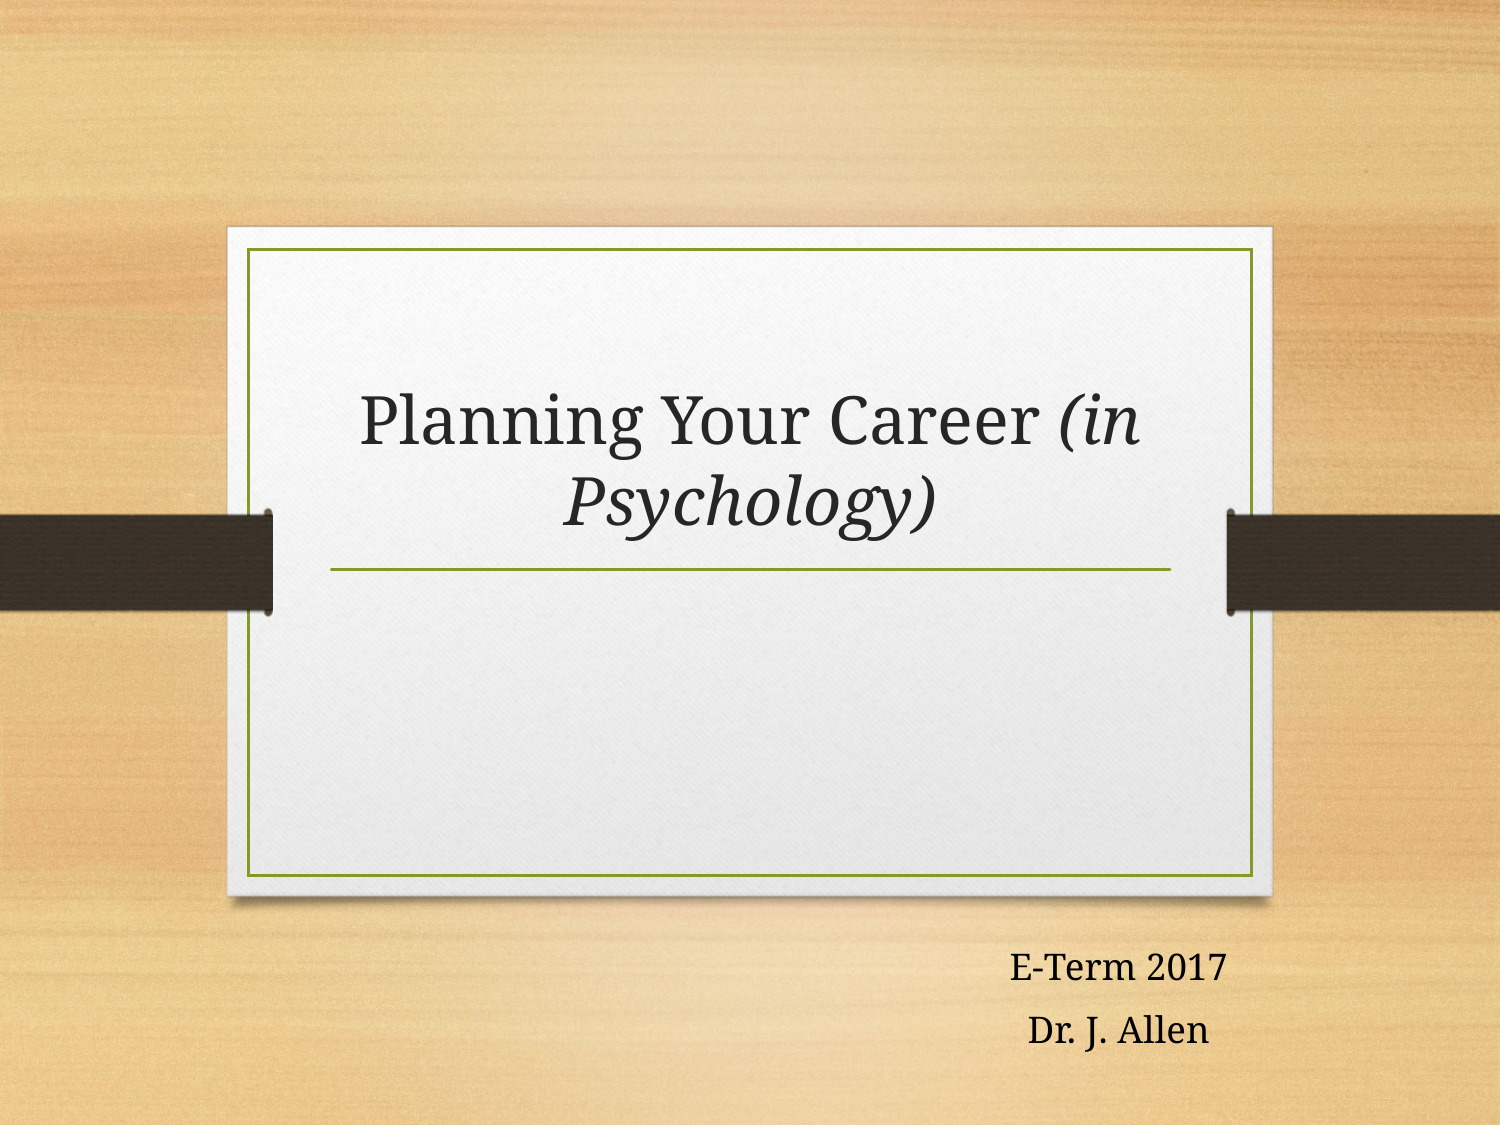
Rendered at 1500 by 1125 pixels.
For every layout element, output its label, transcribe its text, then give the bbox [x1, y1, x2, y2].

title Planning Your Career (in Psychology) [315, 297, 1187, 546]
picture [0, 0, 1500, 1125]
subtitle E-Term 2017 Dr. J. Allen [787, 935, 1450, 1059]
